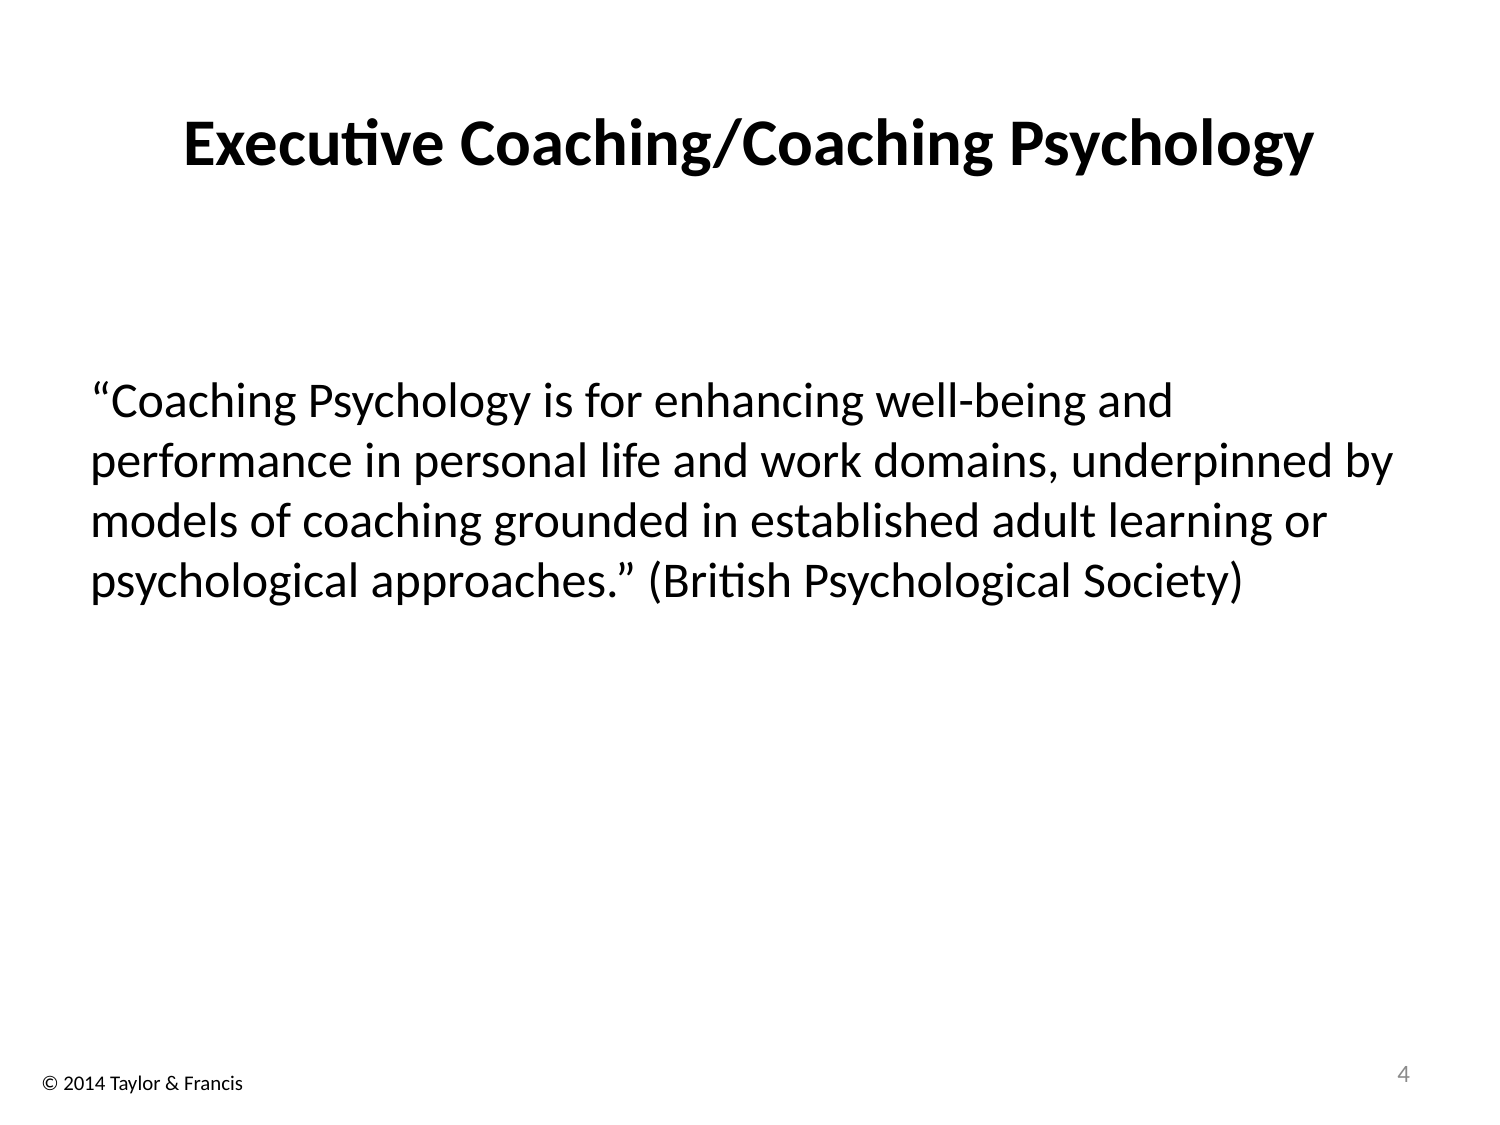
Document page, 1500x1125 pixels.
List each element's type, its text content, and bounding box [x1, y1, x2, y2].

title Executive Coaching/Coaching Psychology [75, 45, 1425, 233]
list “Coaching Psychology is for enhancing well-being and performance in personal life and work domains, underpinned by models of coaching grounded in established adult learning or psychological approaches.” (British Psychological Society) [75, 360, 1425, 756]
text_box © 2014 Taylor & Francis [26, 1062, 262, 1102]
slide_number 4 [1074, 1042, 1425, 1103]
